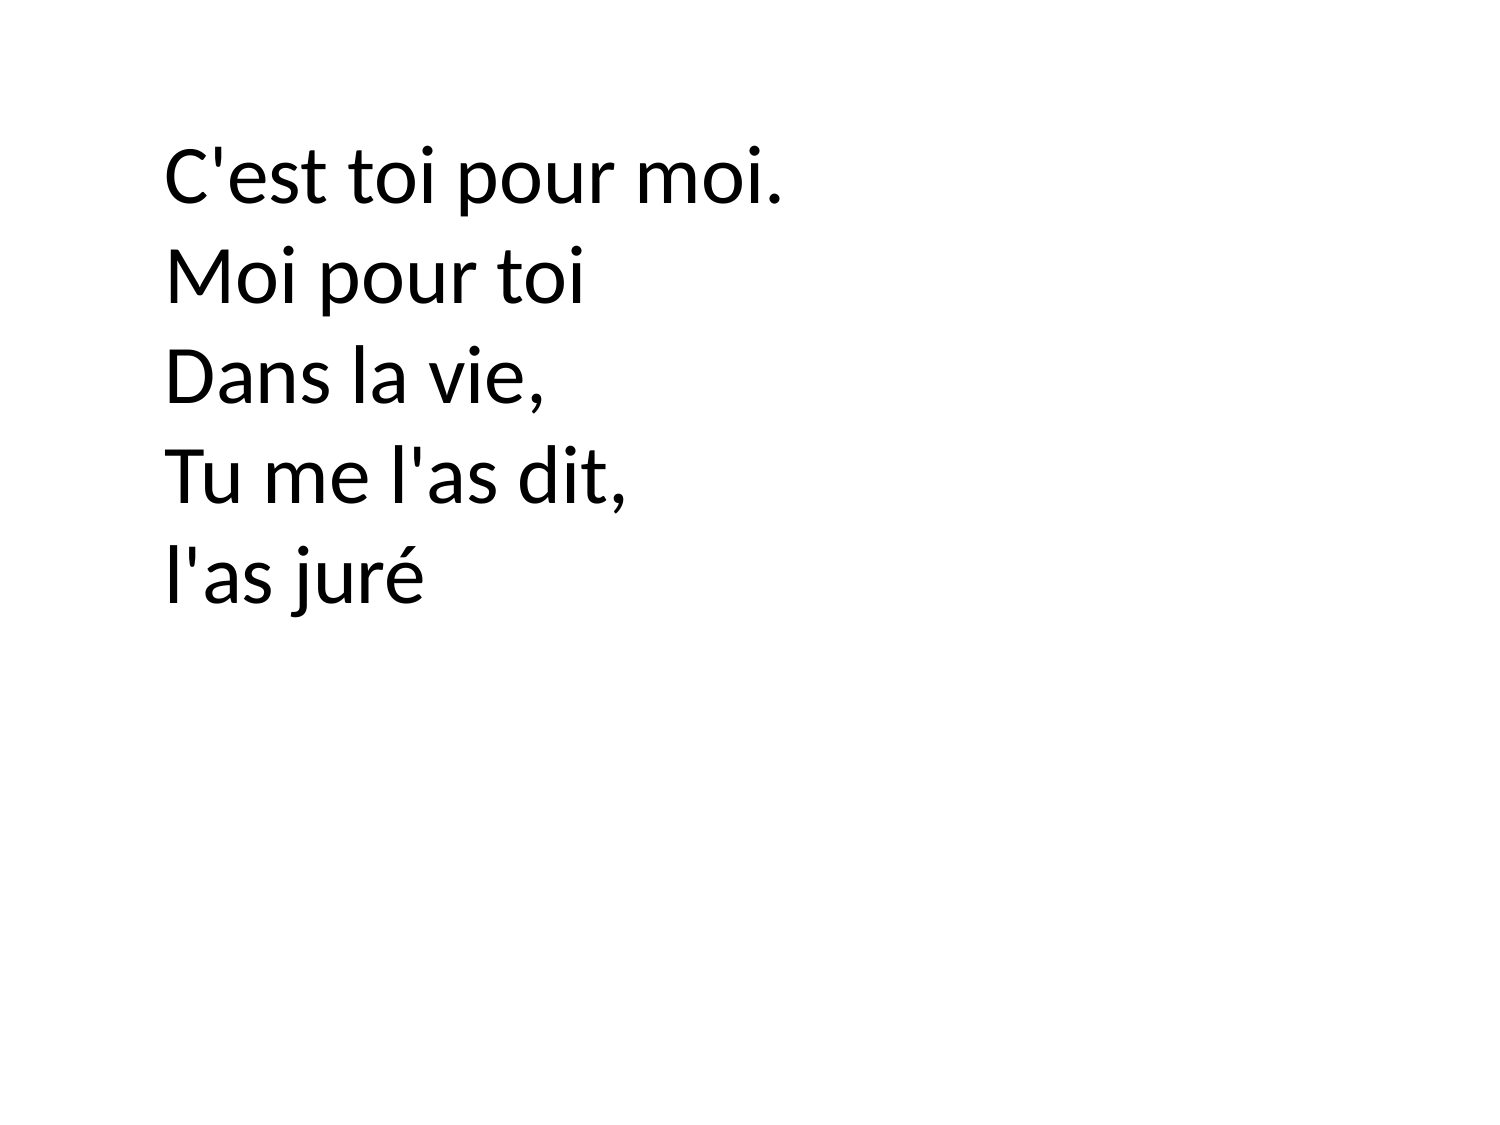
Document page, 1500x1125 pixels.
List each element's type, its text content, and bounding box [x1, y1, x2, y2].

text_box C'est toi pour moi. Moi pour toi Dans la vie, Tu me l'as dit, l'as juré [149, 112, 1500, 628]
